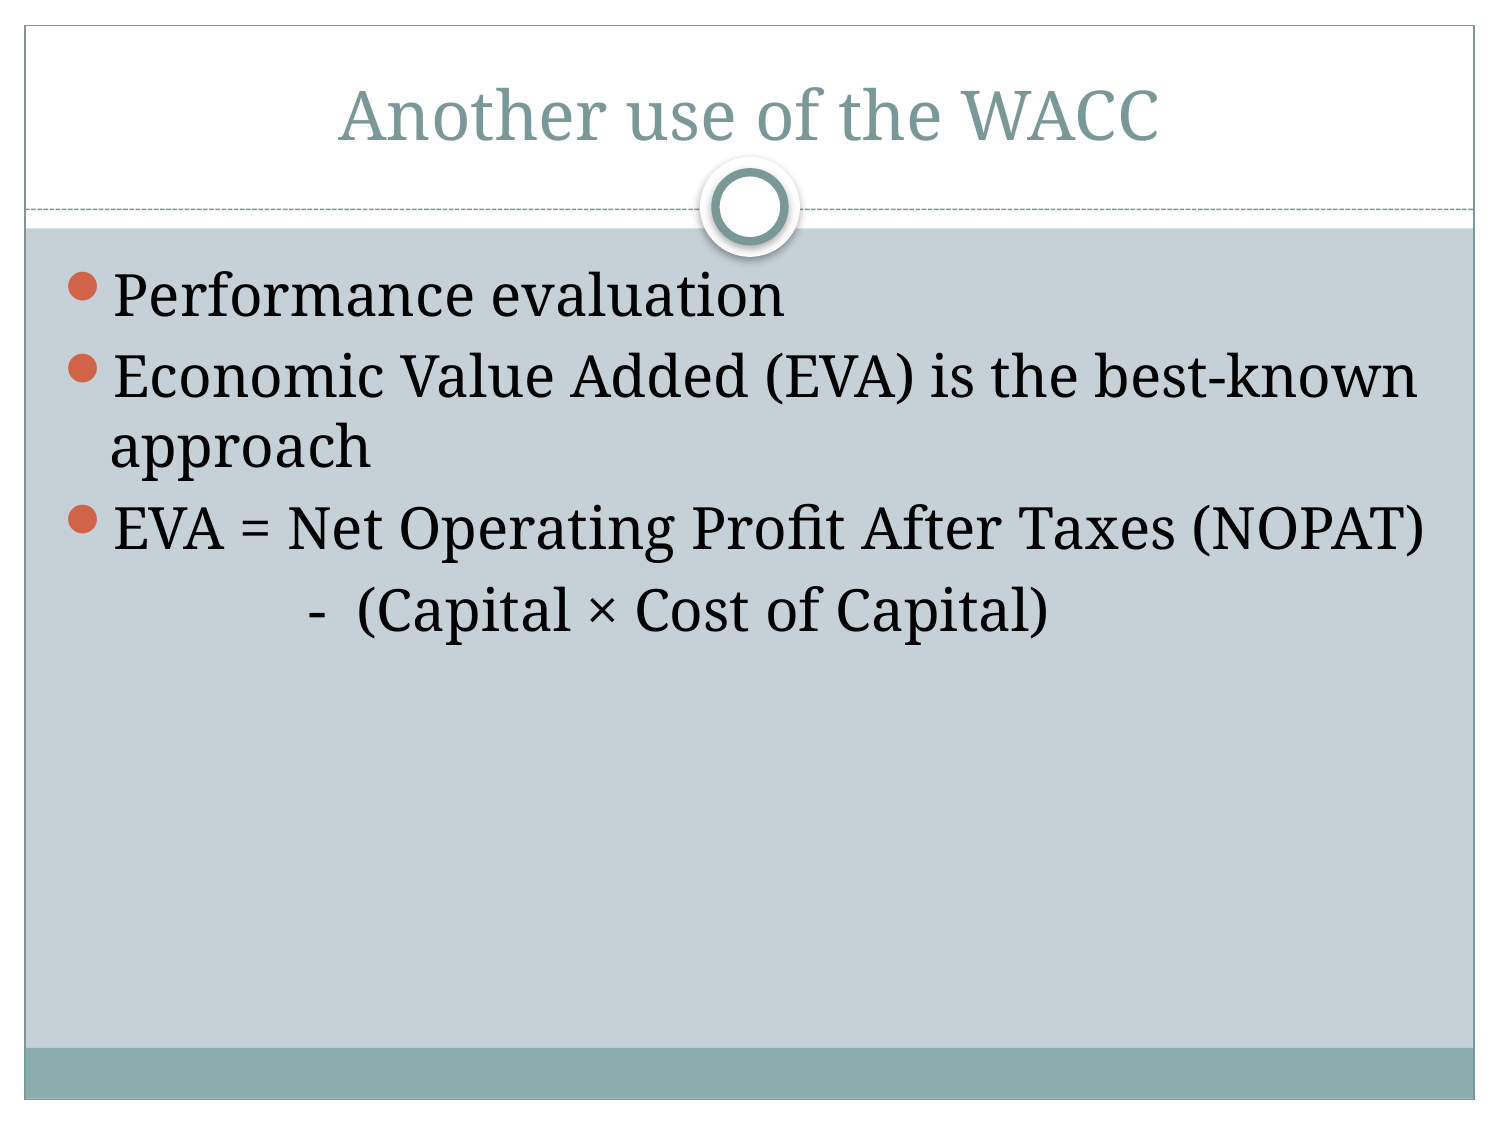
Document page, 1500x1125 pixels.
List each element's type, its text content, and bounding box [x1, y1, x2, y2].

title Another use of the WACC [49, 37, 1450, 162]
list Performance evaluation Economic Value Added (EVA) is the best-known approach EVA = Net Operating Profit After Taxes (NOPAT) - (Capital × Cost of Capital) [49, 250, 1445, 1001]
